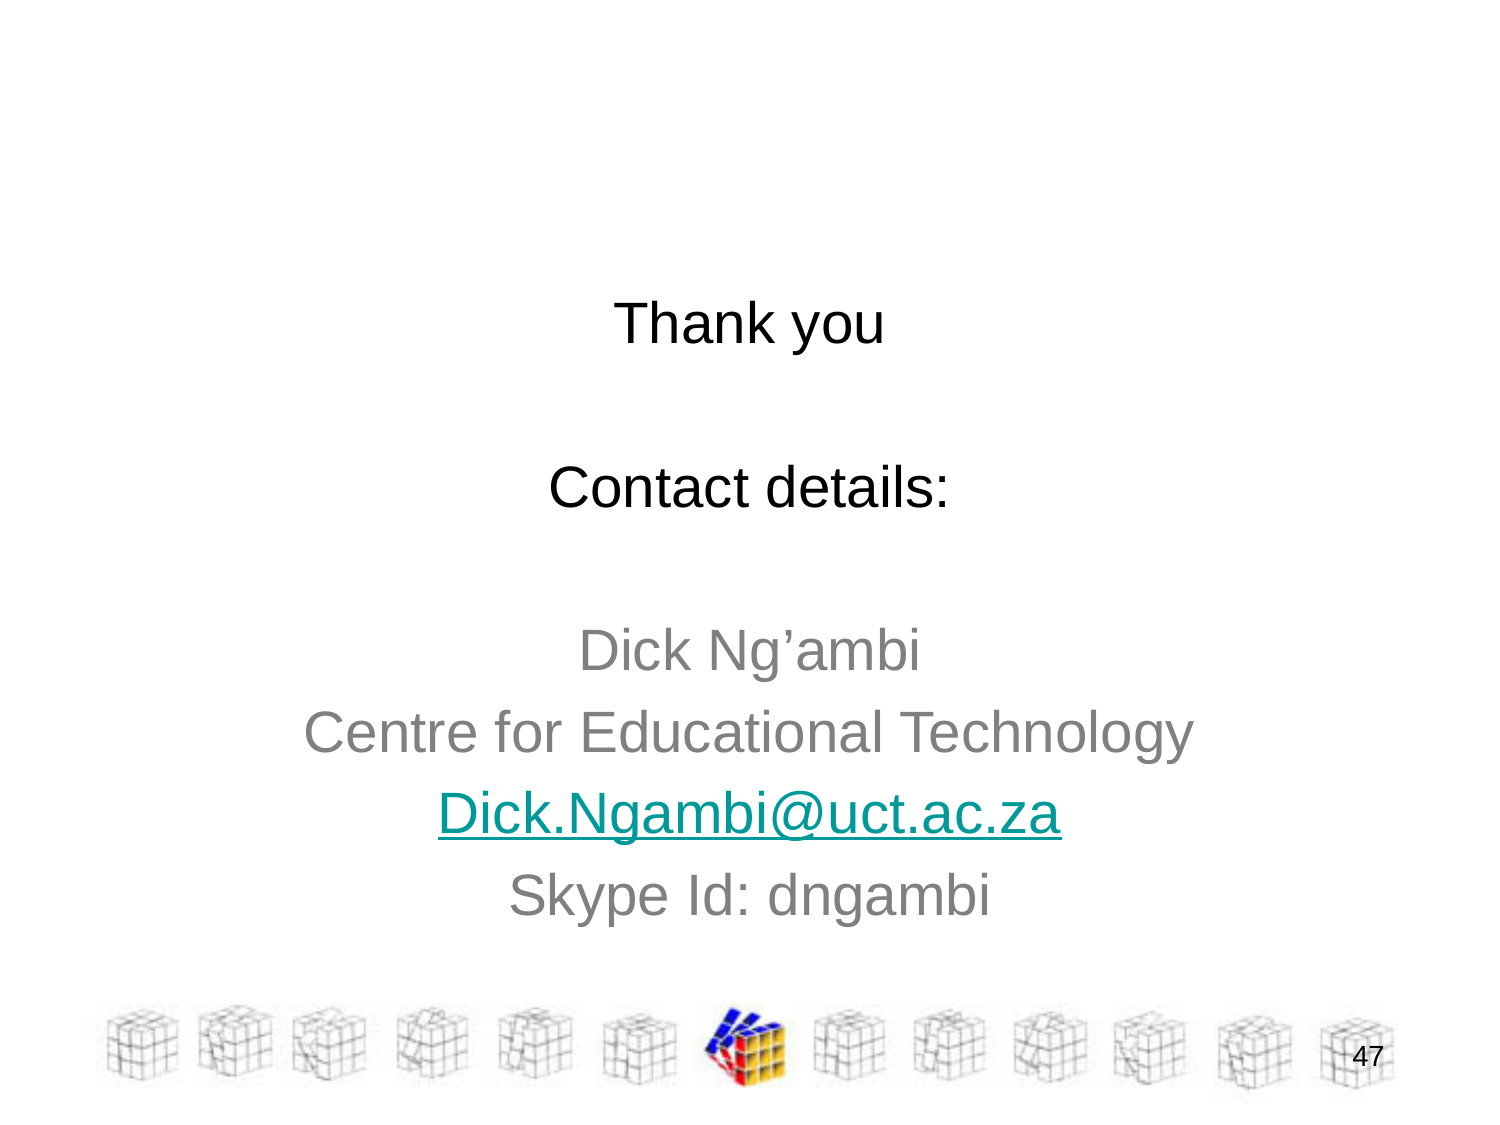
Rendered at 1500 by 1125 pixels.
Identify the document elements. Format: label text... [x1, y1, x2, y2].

list Thank you Contact details: Dick Ng’ambi Centre for Educational Technology Dick.Ngambi@uct.ac.za Skype Id: dngambi [74, 196, 1426, 988]
slide_number 47 [1337, 1029, 1500, 1090]
picture [64, 987, 1442, 1125]
